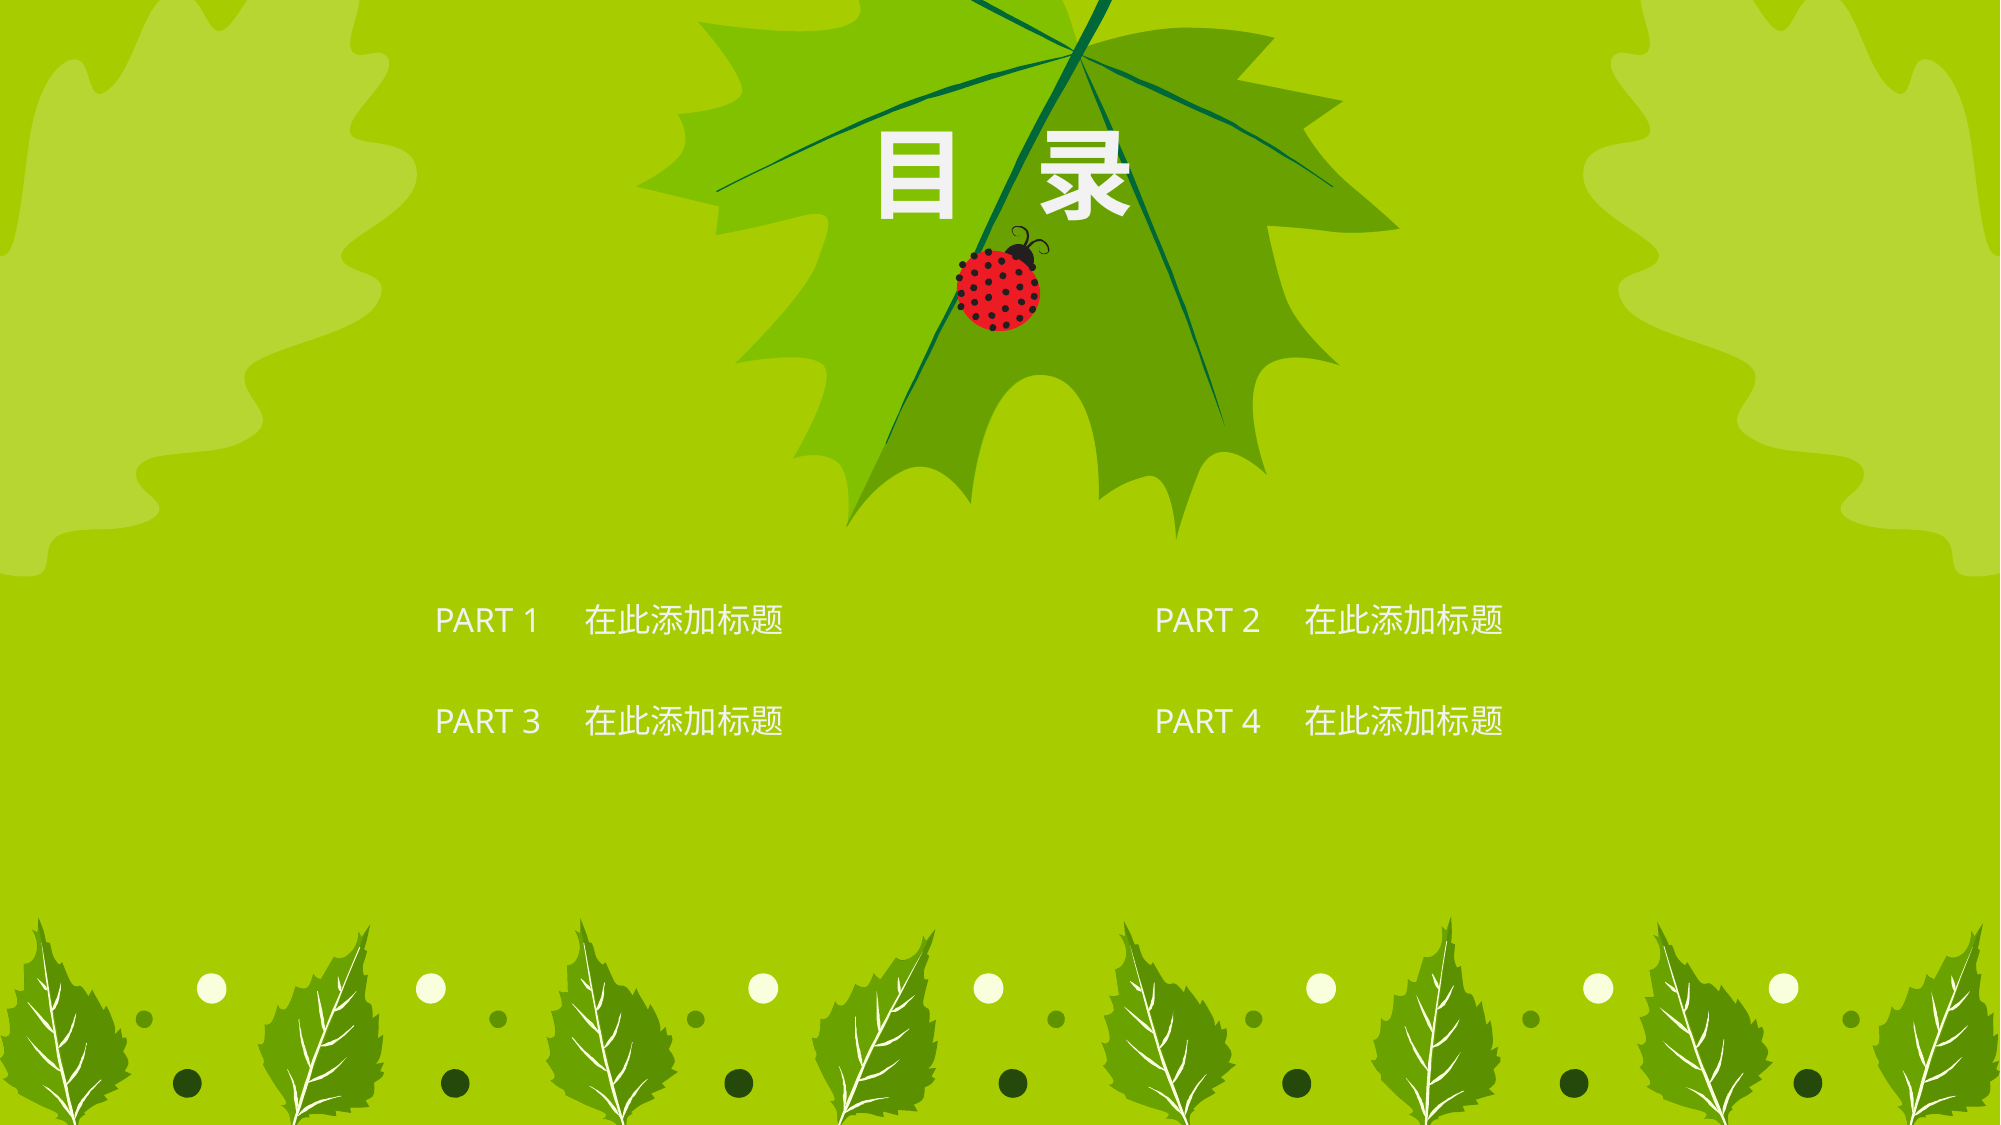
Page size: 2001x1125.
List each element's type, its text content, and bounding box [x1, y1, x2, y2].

text_box [0, 0, 2000, 916]
text_box [1583, 0, 2000, 577]
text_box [950, 225, 1050, 337]
text_box PART 2 在此添加标题 [1139, 592, 1519, 647]
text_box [0, 916, 2000, 1125]
text_box PART 4 在此添加标题 [1139, 692, 1519, 748]
text_box [0, 0, 417, 577]
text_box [674, 0, 1379, 571]
text_box PART 3 在此添加标题 [419, 692, 799, 748]
text_box PART 1 在此添加标题 [419, 592, 799, 647]
